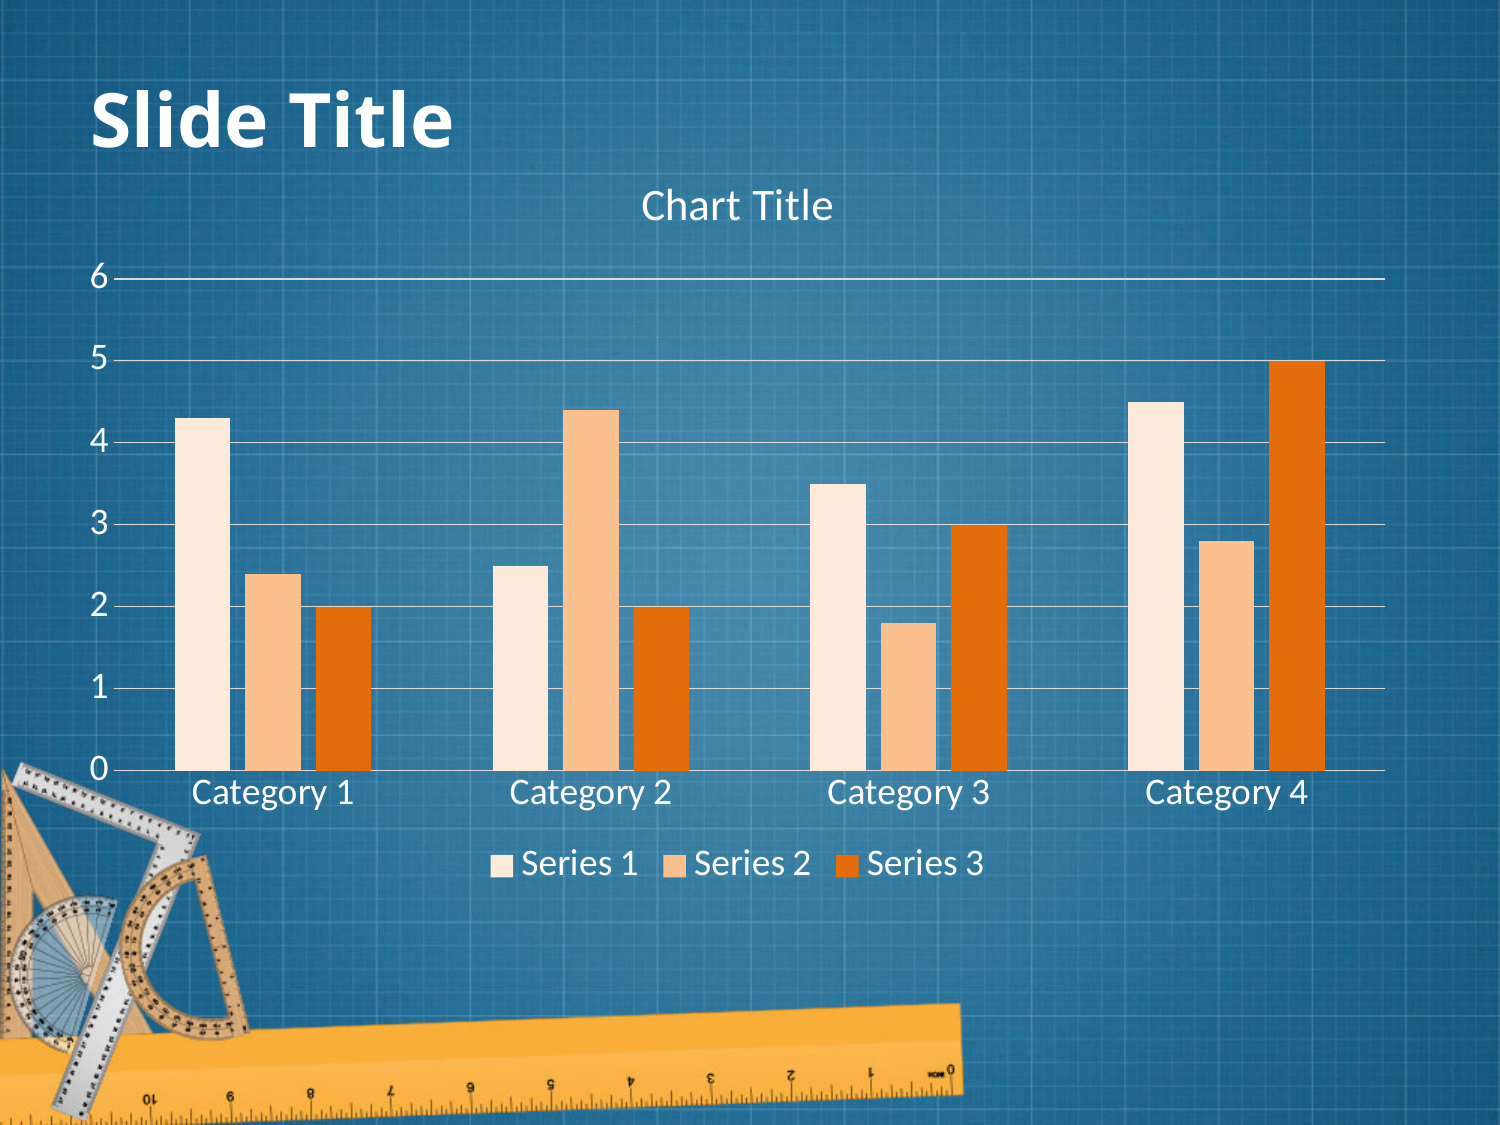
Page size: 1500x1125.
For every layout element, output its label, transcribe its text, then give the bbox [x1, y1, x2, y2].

title Slide Title [75, 24, 1425, 212]
picture [0, 0, 1500, 1125]
chart [62, 149, 1413, 893]
